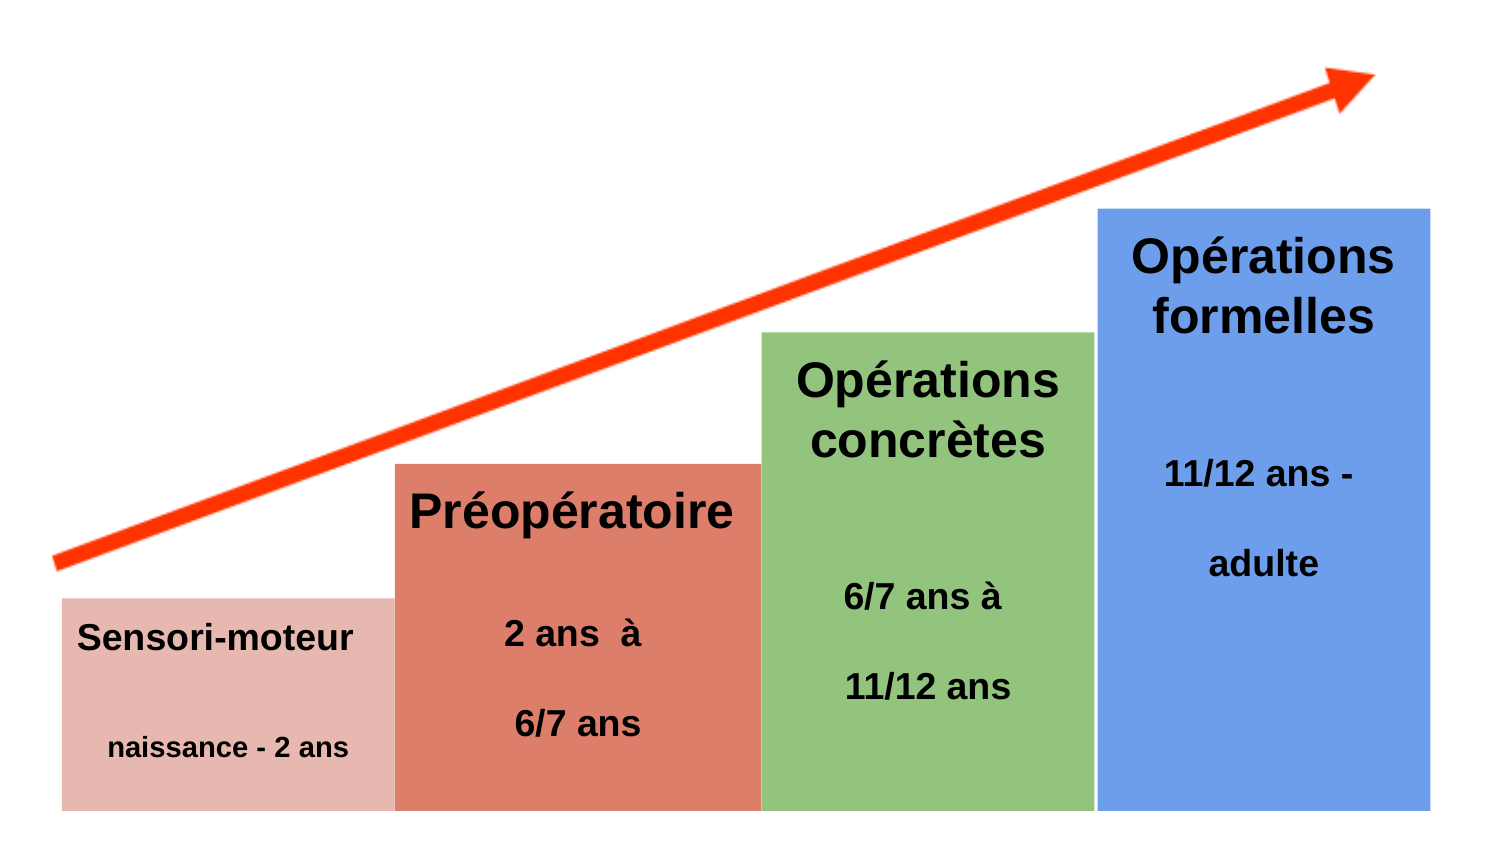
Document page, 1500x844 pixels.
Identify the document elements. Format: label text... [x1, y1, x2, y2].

text_box Sensori-moteur naissance - 2 ans [61, 598, 394, 811]
text_box Opérations concrètes 6/7 ans à 11/12 ans [761, 582, 1095, 811]
picture [50, 23, 1423, 574]
text_box Préopératoire 2 ans à 6/7 ans [394, 582, 761, 811]
text_box Opérations formelles 11/12 ans - adulte [1097, 208, 1431, 811]
